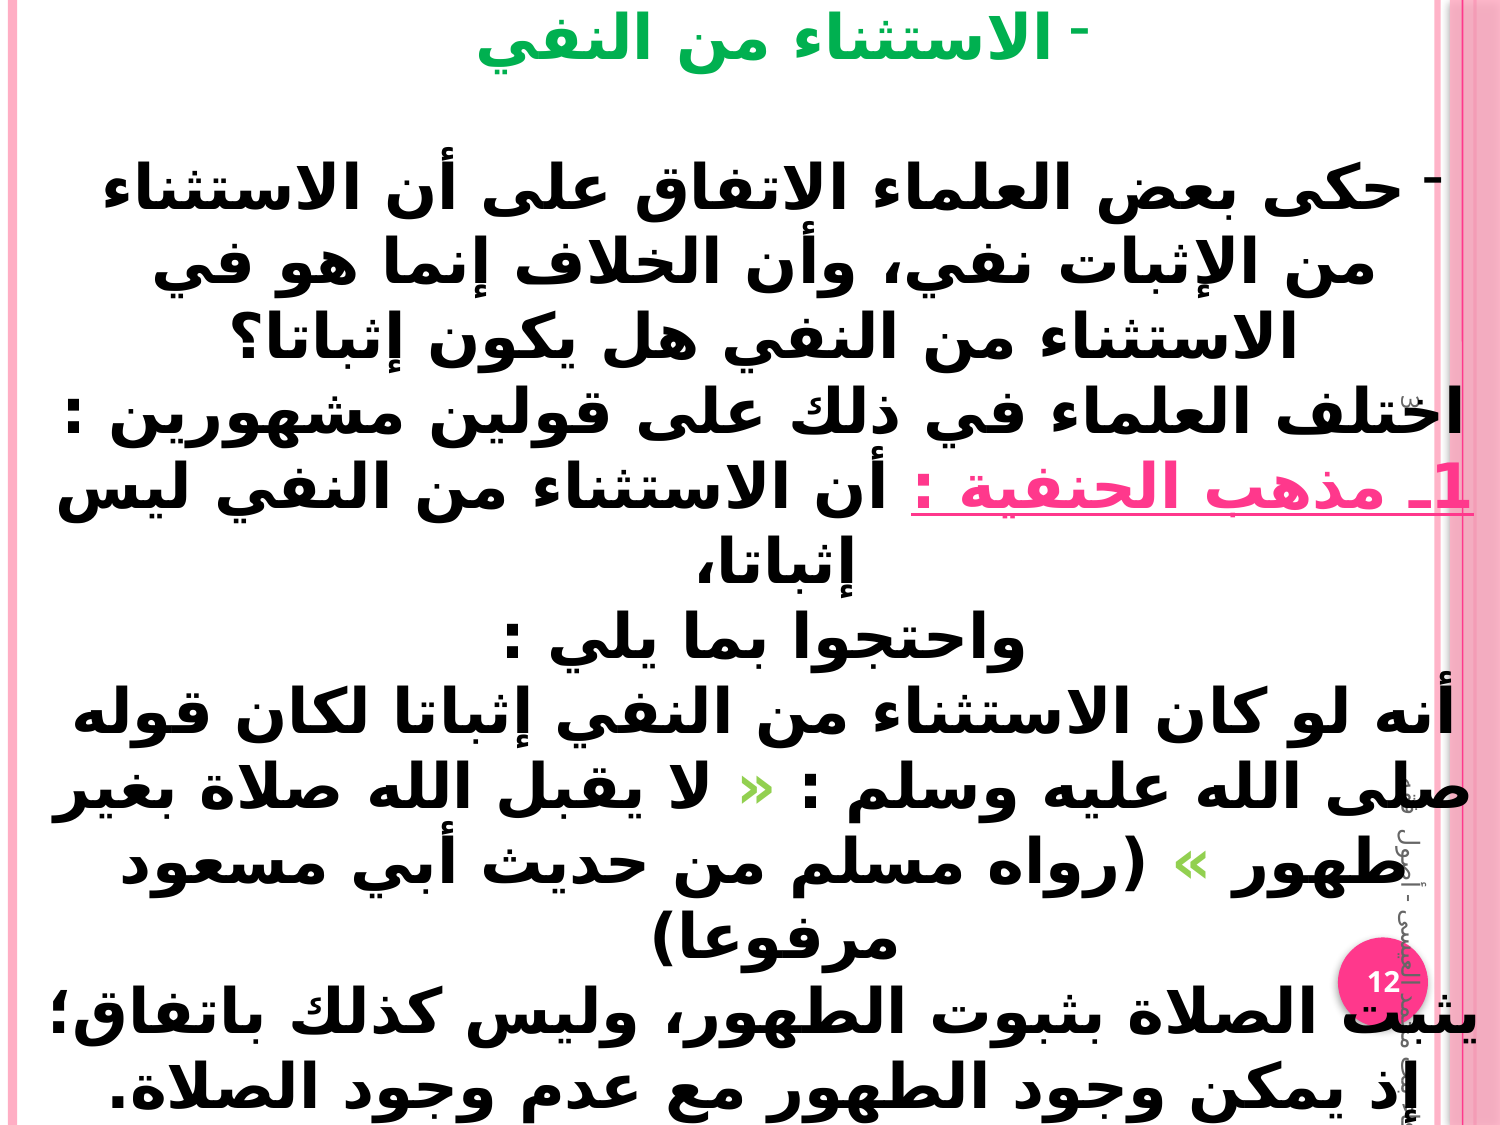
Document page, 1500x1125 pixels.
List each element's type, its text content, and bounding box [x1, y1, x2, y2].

slide_number 12 [1333, 940, 1434, 1027]
footer وفاء بنت محمد العيسى - أصول فقه 3 [1379, 380, 1440, 906]
text_box الاستثناء من النفي حكى بعض العلماء الاتفاق على أن الاستثناء من الإثبات نفي، وأن الخلاف إنما هو في الاستثناء من النفي هل يكون إثباتا؟ اختلف العلماء في ذلك على قولين مشهورين : 1ـ مذهب الحنفية : أن الاستثناء من النفي ليس إثباتا، واحتجوا بما يلي : أنه لو كان الاستثناء من النفي إثباتا لكان قوله صلى الله عليه وسلم : « لا يقبل الله صلاة بغير طهور » (رواه مسلم من حديث أبي مسعود مرفوعا) يثبت الصلاة بثبوت الطهور، وليس كذلك باتفاق؛ إذ يمكن وجود الطهور مع عدم وجود الصلاة. وكذلك قوله صلى الله عليه وسلم : « لا يقبل الله صلاة حائض إلا بخمار » (رواه أحمد والترمذي وأبو داود وابن ماجه) ونحوه من الأحاديث. [29, 0, 1500, 1125]
